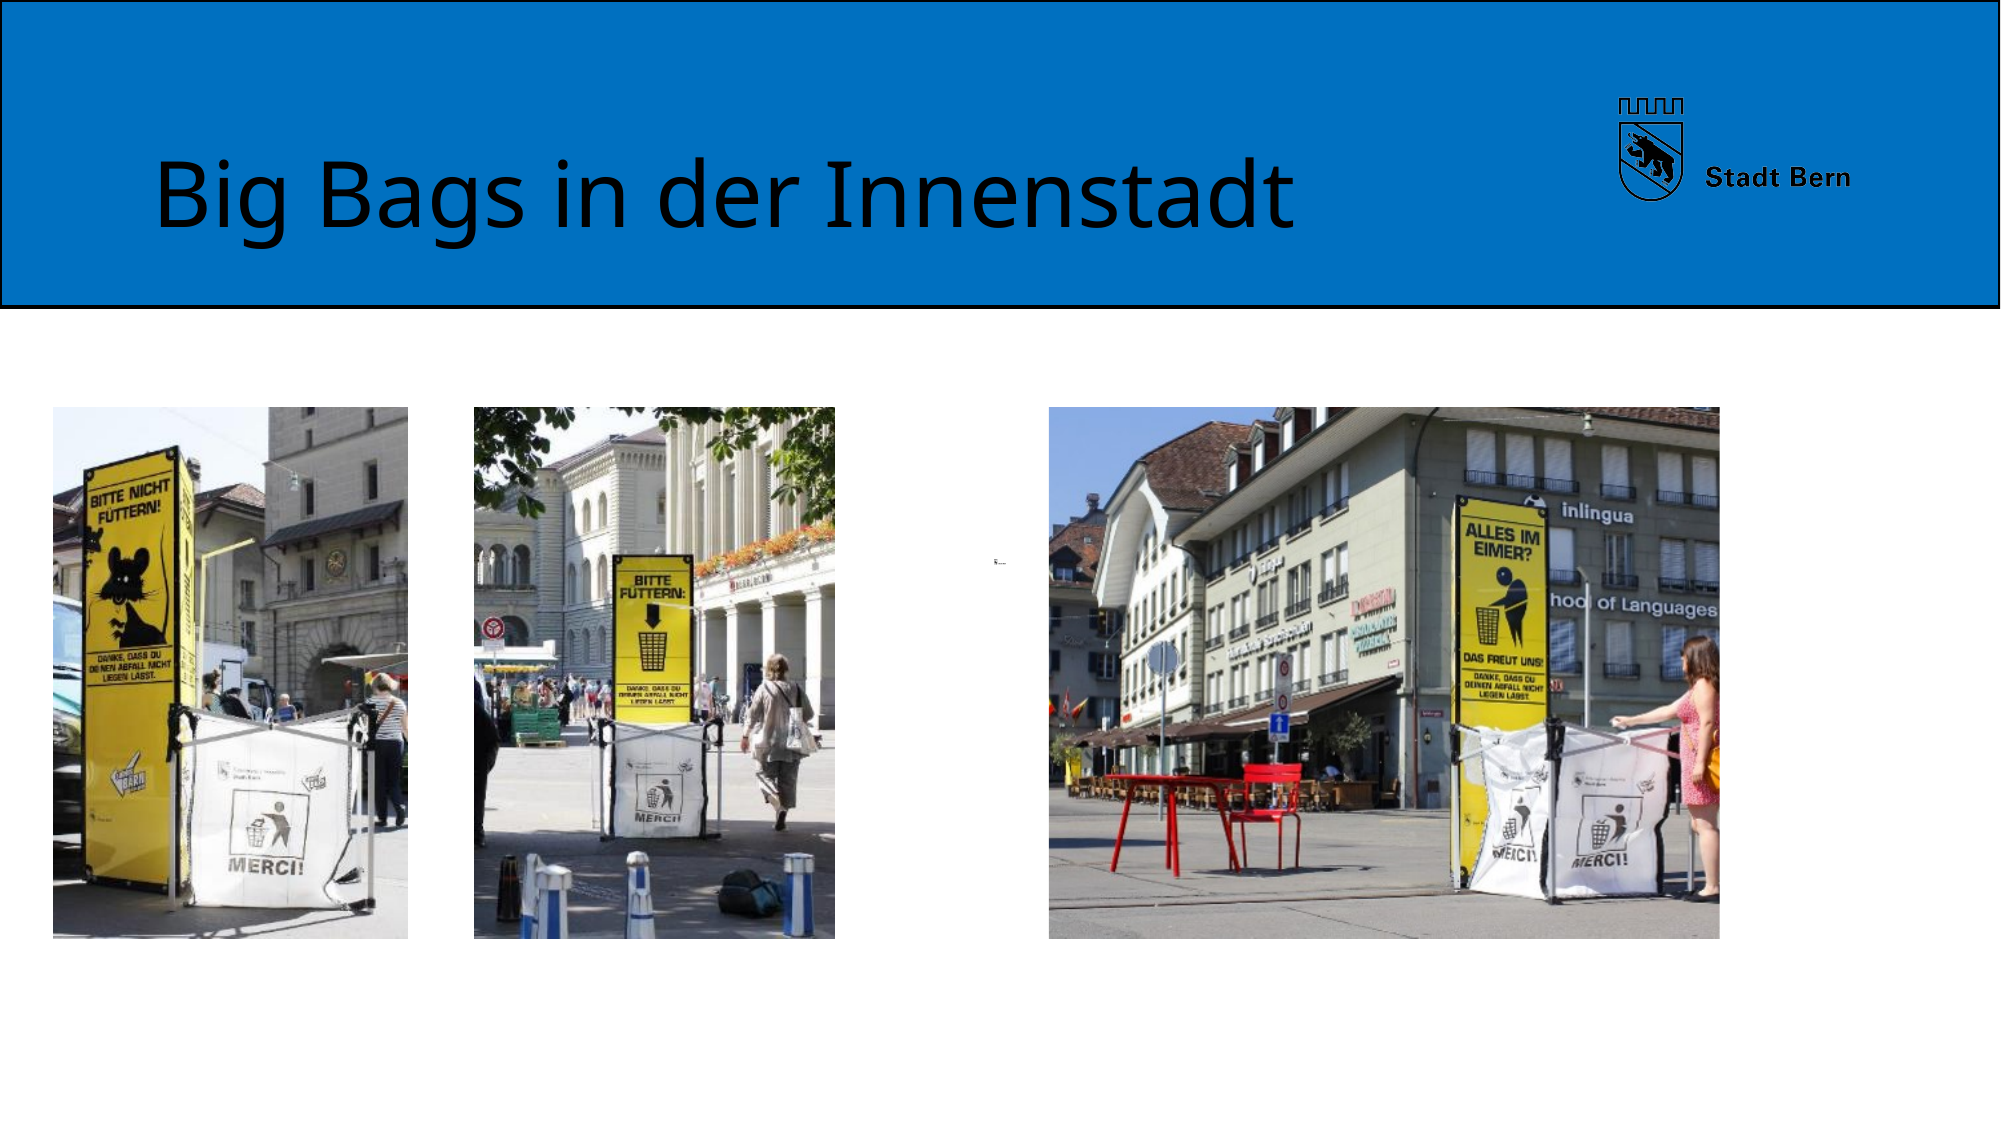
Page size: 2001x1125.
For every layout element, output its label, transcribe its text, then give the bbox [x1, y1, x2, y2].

picture [53, 406, 408, 939]
title Big Bags in der Innenstadt [137, 89, 1592, 307]
picture [1048, 406, 1720, 939]
picture [1606, 92, 1856, 207]
picture [994, 559, 1006, 565]
picture [474, 407, 835, 939]
